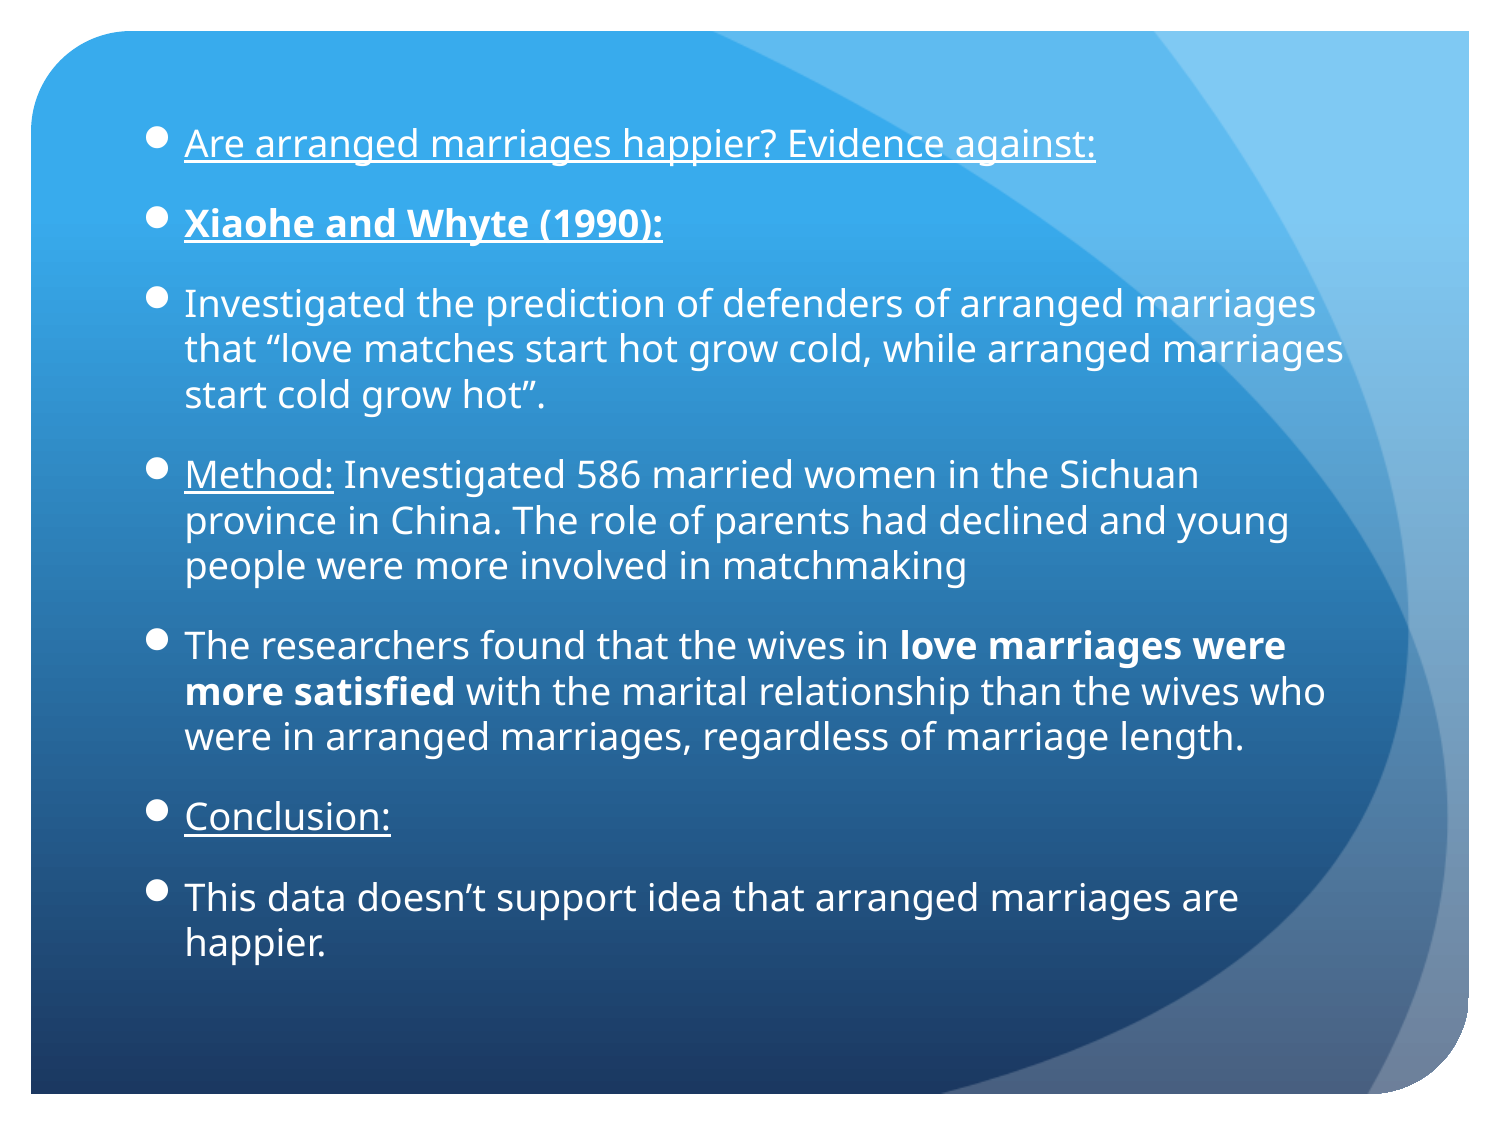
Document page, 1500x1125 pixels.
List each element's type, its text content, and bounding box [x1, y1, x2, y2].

list Are arranged marriages happier? Evidence against: Xiaohe and Whyte (1990): Investigated the prediction of defenders of arranged marriages that “love matches start hot grow cold, while arranged marriages start cold grow hot”. Method: Investigated 586 married women in the Sichuan province in China. The role of parents had declined and young people were more involved in matchmaking The researchers found that the wives in love marriages were more satisfied with the marital relationship than the wives who were in arranged marriages, regardless of marriage length. Conclusion: This data doesn’t support idea that arranged marriages are happier. [127, 111, 1372, 991]
picture [24, 30, 1473, 1094]
